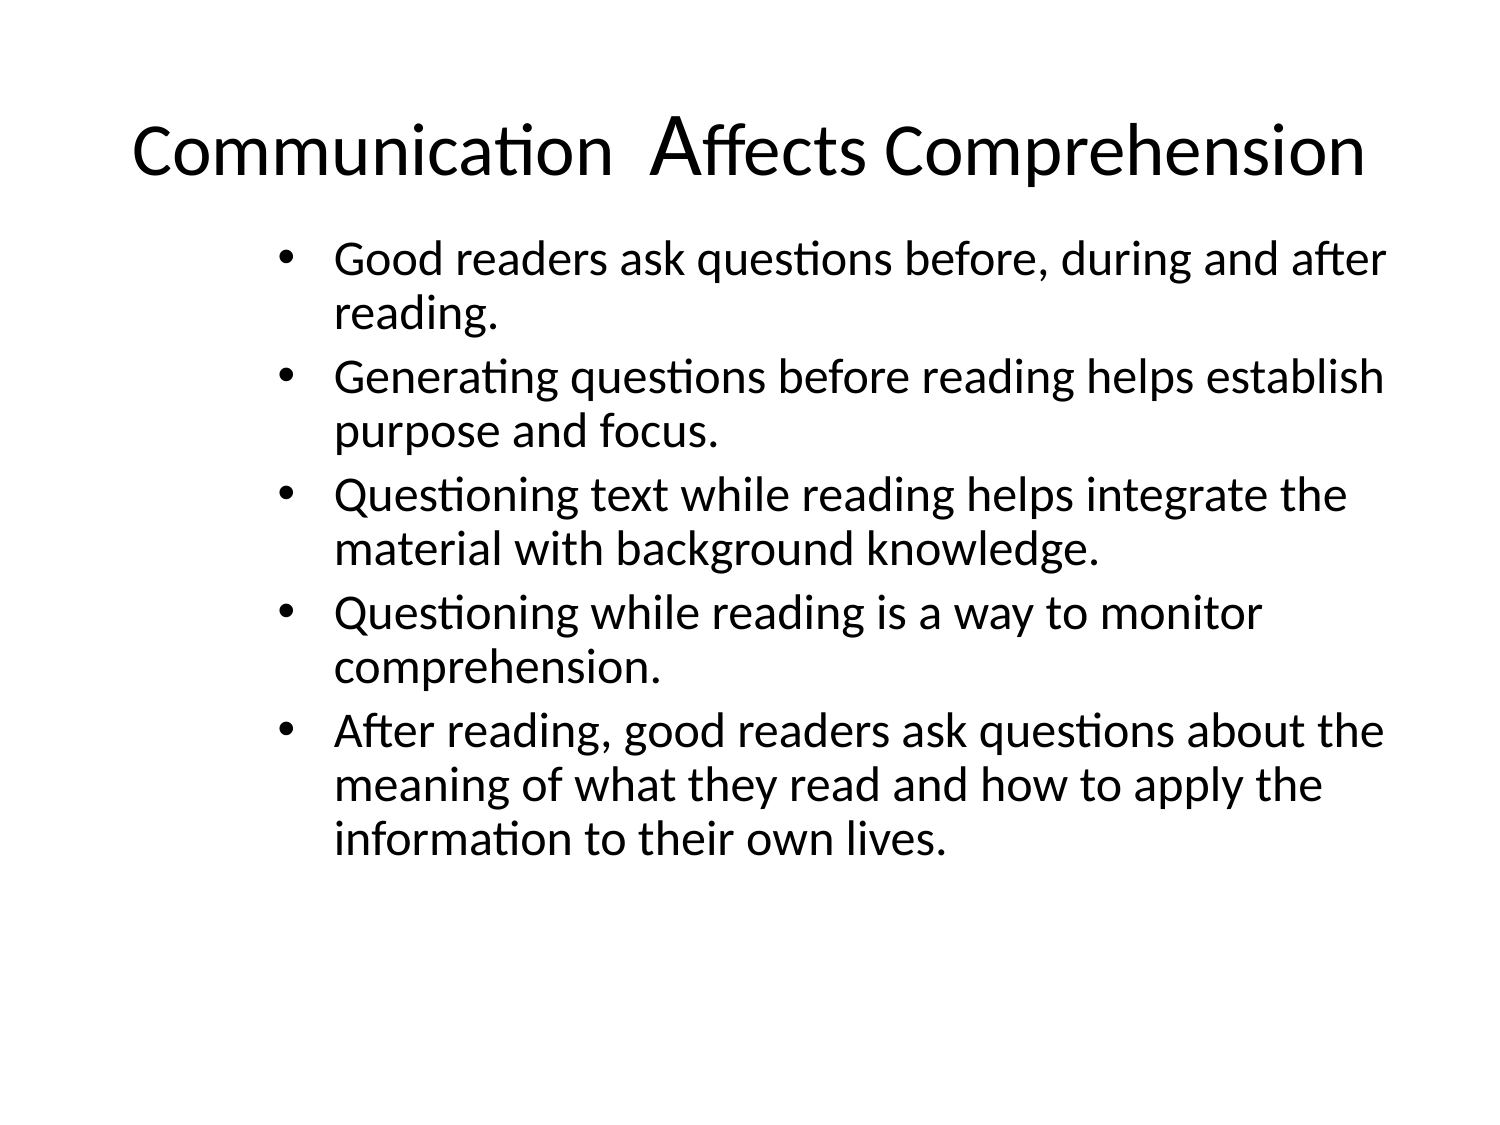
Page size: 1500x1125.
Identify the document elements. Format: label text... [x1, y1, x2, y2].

title Communication Affects Comprehension [75, 45, 1425, 233]
list Good readers ask questions before, during and after reading. Generating questions before reading helps establish purpose and focus. Questioning text while reading helps integrate the material with background knowledge. Questioning while reading is a way to monitor comprehension. After reading, good readers ask questions about the meaning of what they read and how to apply the information to their own lives. [262, 224, 1425, 1063]
